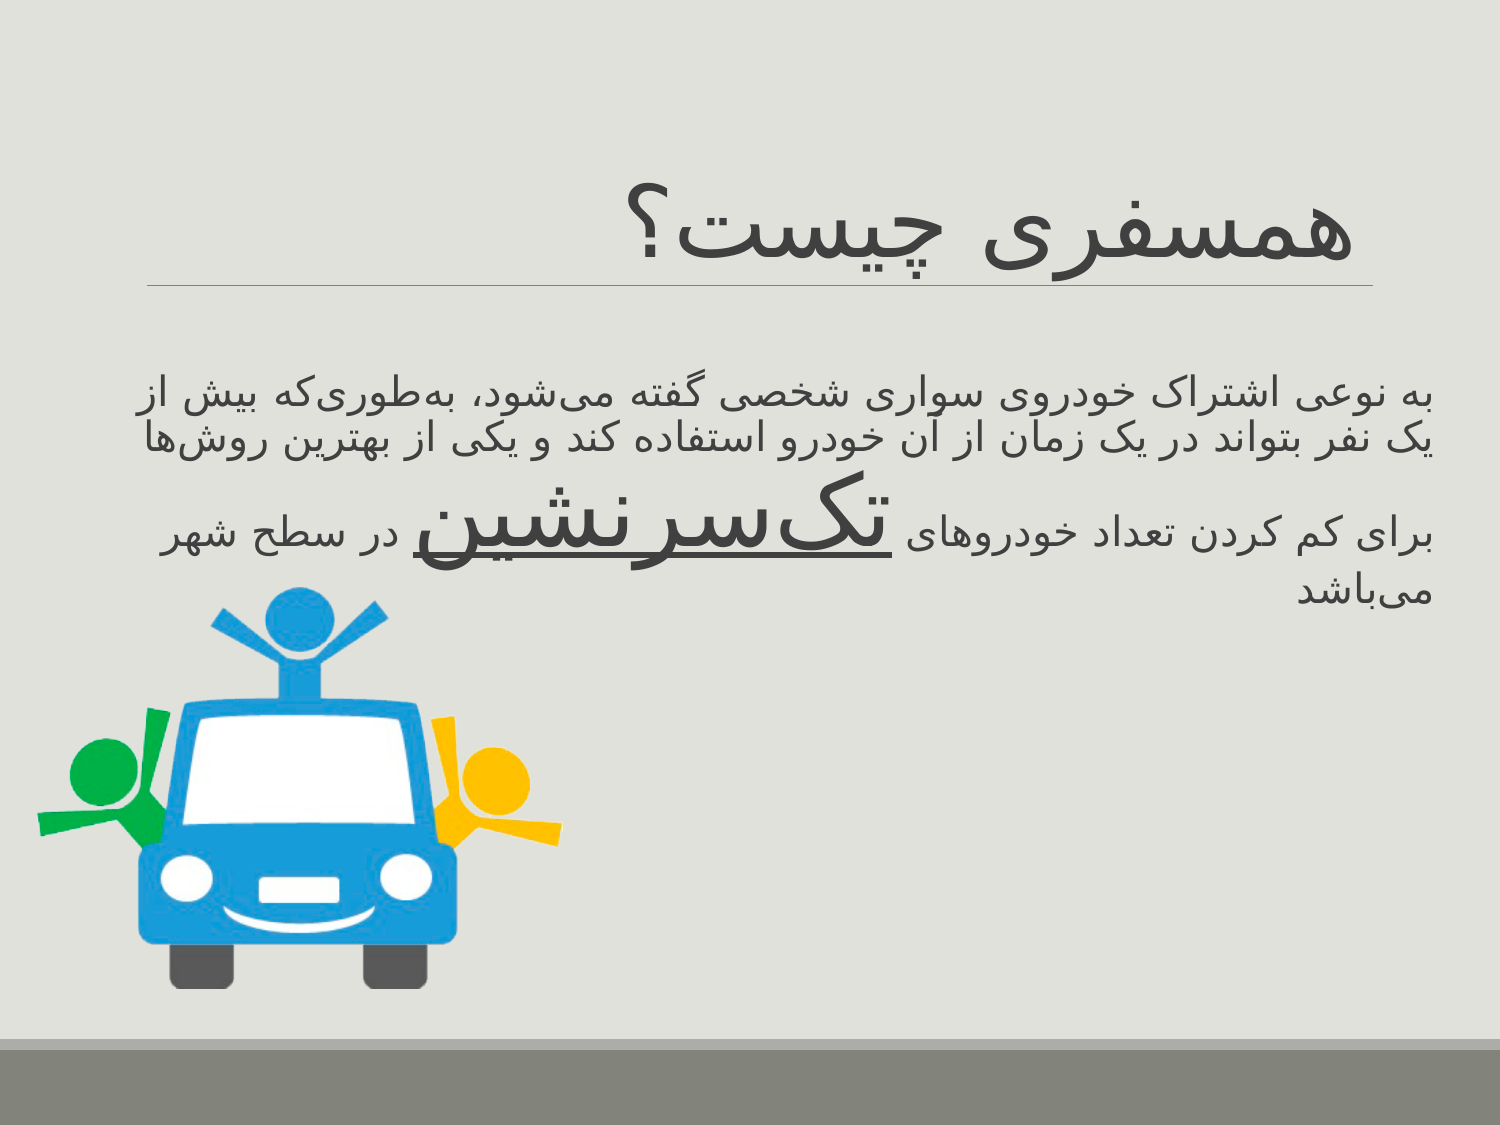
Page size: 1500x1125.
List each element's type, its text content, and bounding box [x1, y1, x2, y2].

picture [36, 586, 563, 990]
title همسفری چیست؟ [135, 47, 1373, 285]
list به نوعی اشتراک خودروی سواری شخصی گفته می‌شود، به‌طوری‌که بیش از یک نفر بتواند در یک زمان از آن خودرو استفاده کند و یکی از بهترین روش‌ها برای کم کردن تعداد خودروهای تک‌سرنشین در سطح شهر می‌باشد [99, 362, 1450, 1030]
